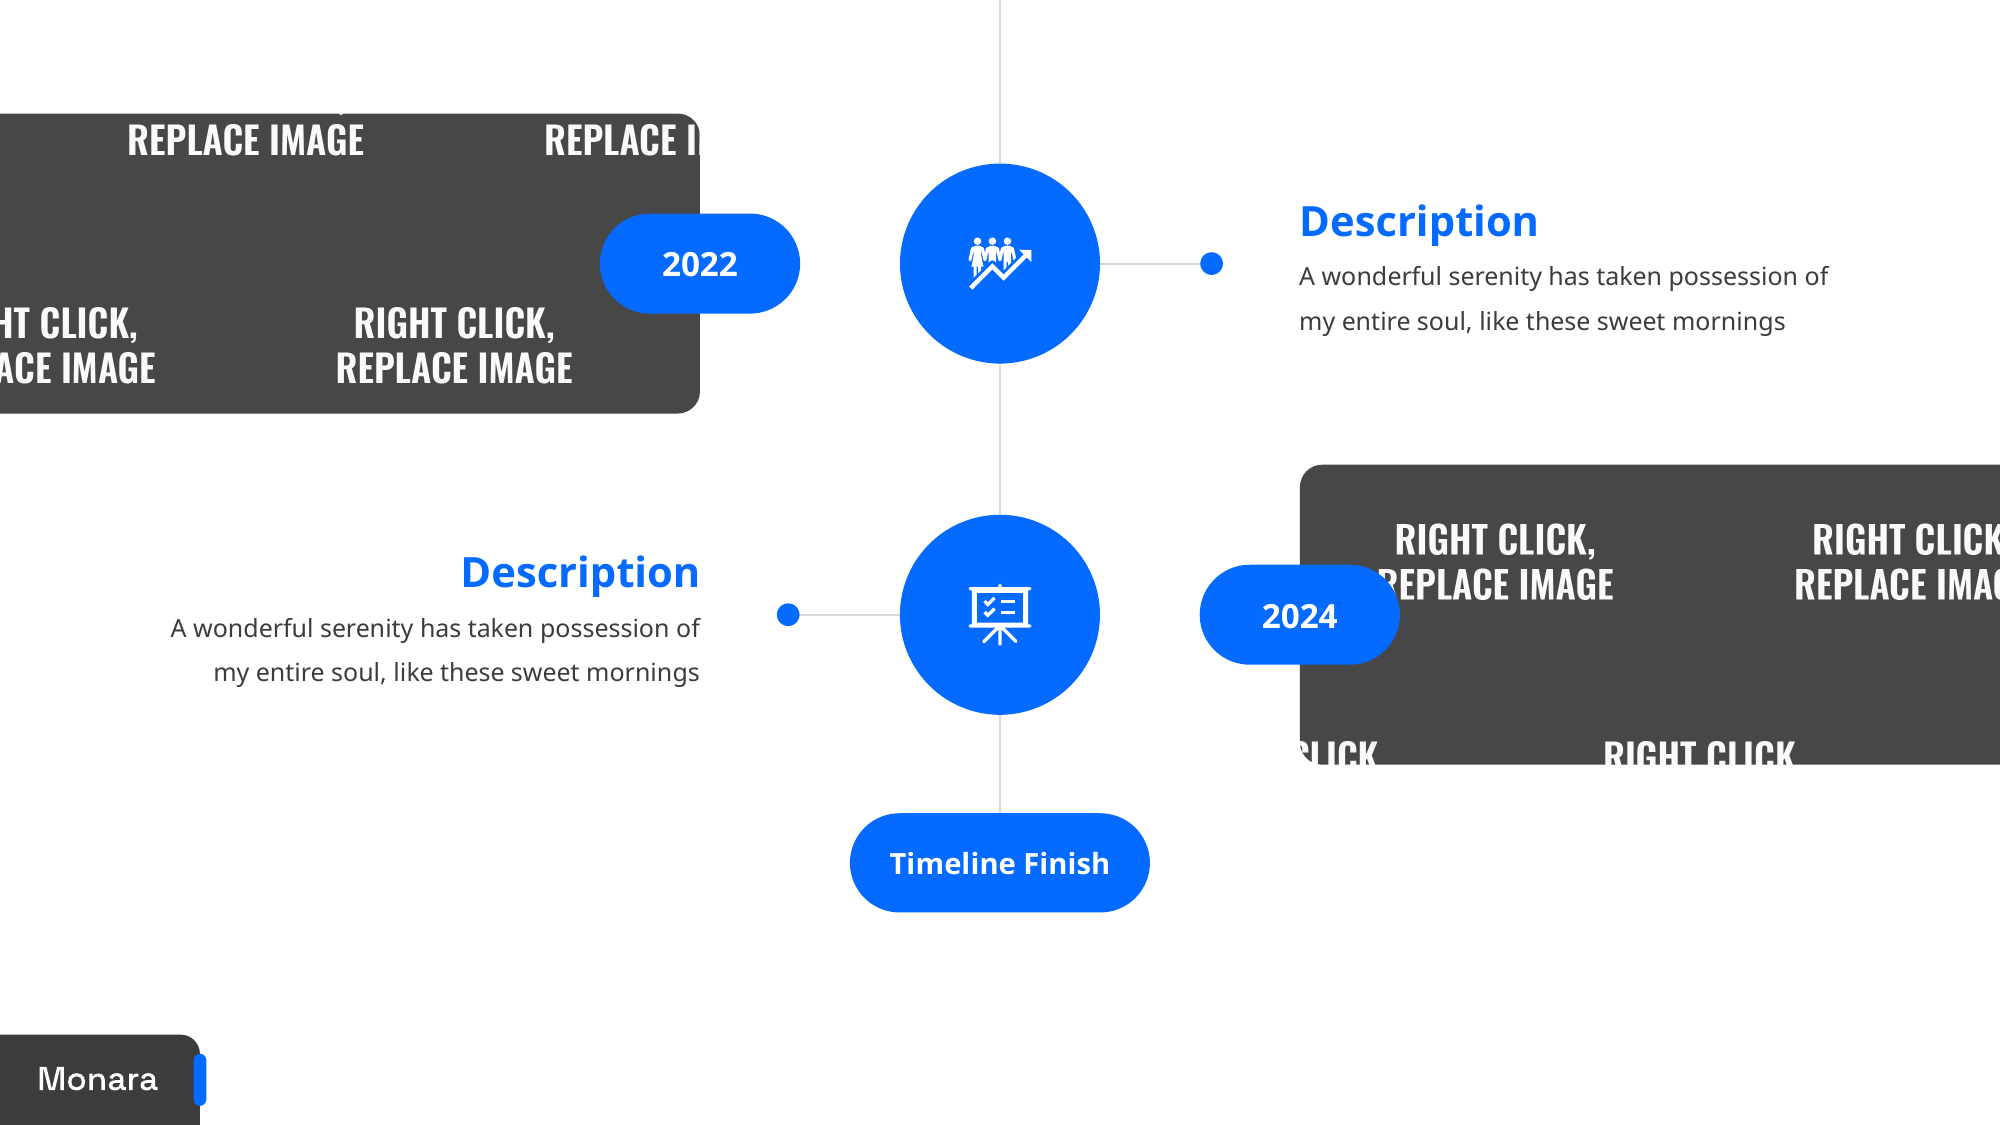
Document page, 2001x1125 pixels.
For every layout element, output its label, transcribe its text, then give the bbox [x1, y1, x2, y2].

text_box [898, 513, 999, 716]
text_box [968, 583, 1032, 646]
text_box 2022 [700, 236, 774, 291]
text_box A wonderful serenity has taken possession of my entire soul, like these sweet mornings [115, 589, 716, 695]
picture [0, 113, 700, 414]
text_box [1001, 513, 1101, 716]
text_box Description [1284, 187, 1598, 253]
text_box [1199, 251, 1225, 276]
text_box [0, 1034, 200, 1125]
text_box [1001, 812, 1144, 837]
text_box [700, 212, 802, 315]
text_box Timeline Finish [834, 837, 1165, 888]
text_box Description [402, 538, 716, 604]
text_box [856, 812, 999, 837]
text_box [1198, 563, 1299, 666]
text_box A wonderful serenity has taken possession of my entire soul, like these sweet mornings [1284, 238, 1885, 344]
text_box [1001, 162, 1102, 365]
text_box [775, 602, 801, 628]
picture [1299, 464, 2000, 765]
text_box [968, 237, 1032, 290]
text_box [200, 1052, 208, 1107]
text_box [898, 162, 999, 365]
text_box 2024 [1226, 587, 1299, 642]
text_box [855, 888, 1145, 914]
